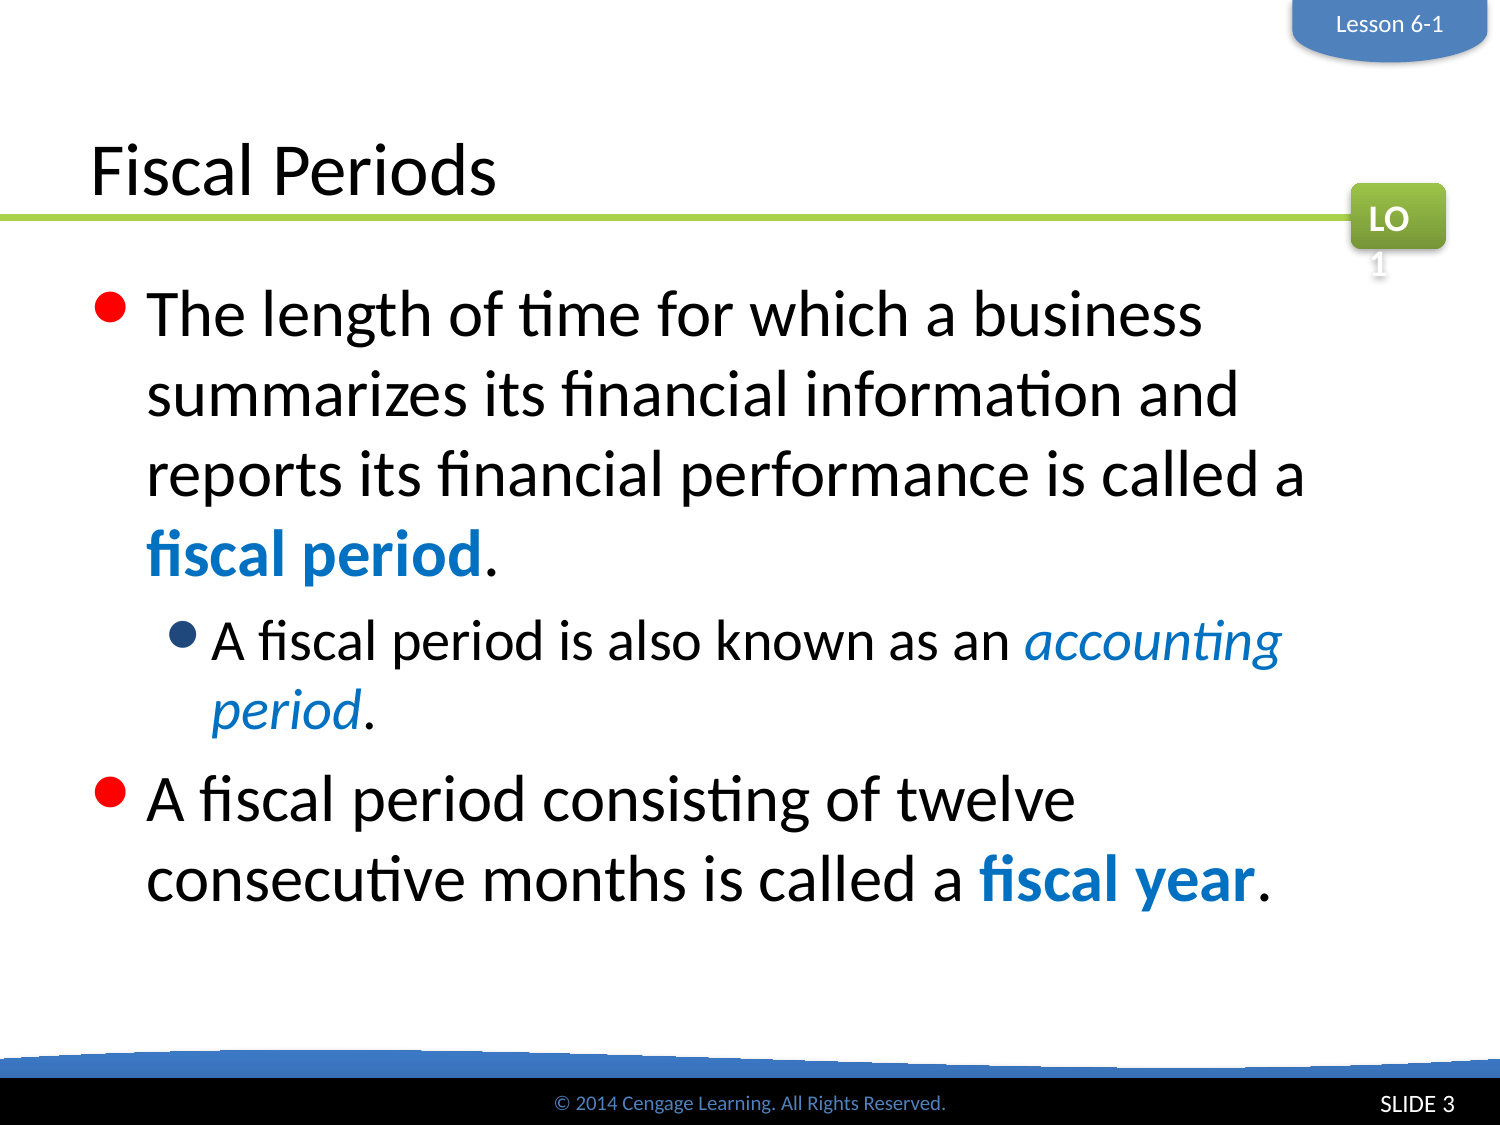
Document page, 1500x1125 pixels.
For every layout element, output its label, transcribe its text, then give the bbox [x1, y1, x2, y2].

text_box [1292, 0, 1488, 63]
title Fiscal Periods [75, 29, 1350, 218]
list The length of time for which a business summarizes its financial information and reports its financial performance is called a fiscal period. A fiscal period is also known as an accounting period. A fiscal period consisting of twelve consecutive months is called a fiscal year. [75, 262, 1425, 1005]
text_box LO1 [1350, 183, 1446, 250]
slide_number SLIDE 3 [1170, 1080, 1470, 1125]
